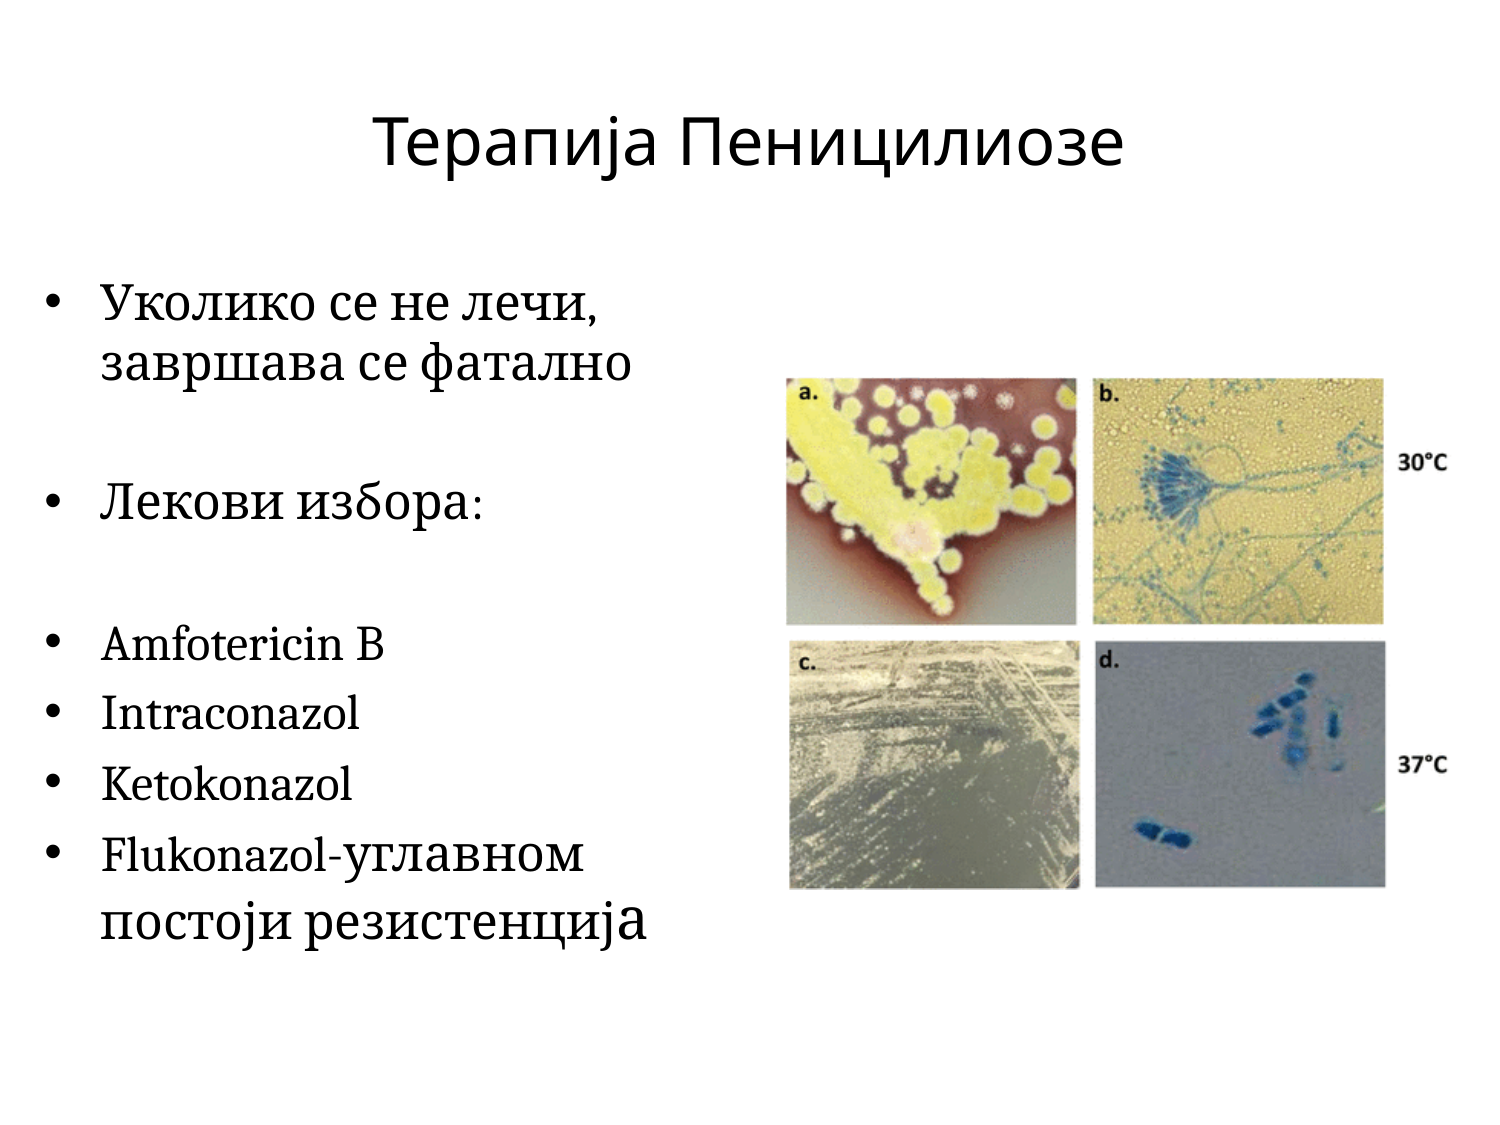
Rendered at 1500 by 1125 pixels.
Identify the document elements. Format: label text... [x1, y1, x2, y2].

title Терапија Пеницилиозе [75, 45, 1425, 233]
list Уколико се не лечи, завршава се фатално Лекови избора: Amfotericin B Intraconazol Ketokonazol Flukonazol-углавном постоји резистенција [29, 262, 738, 1005]
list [785, 377, 1459, 890]
